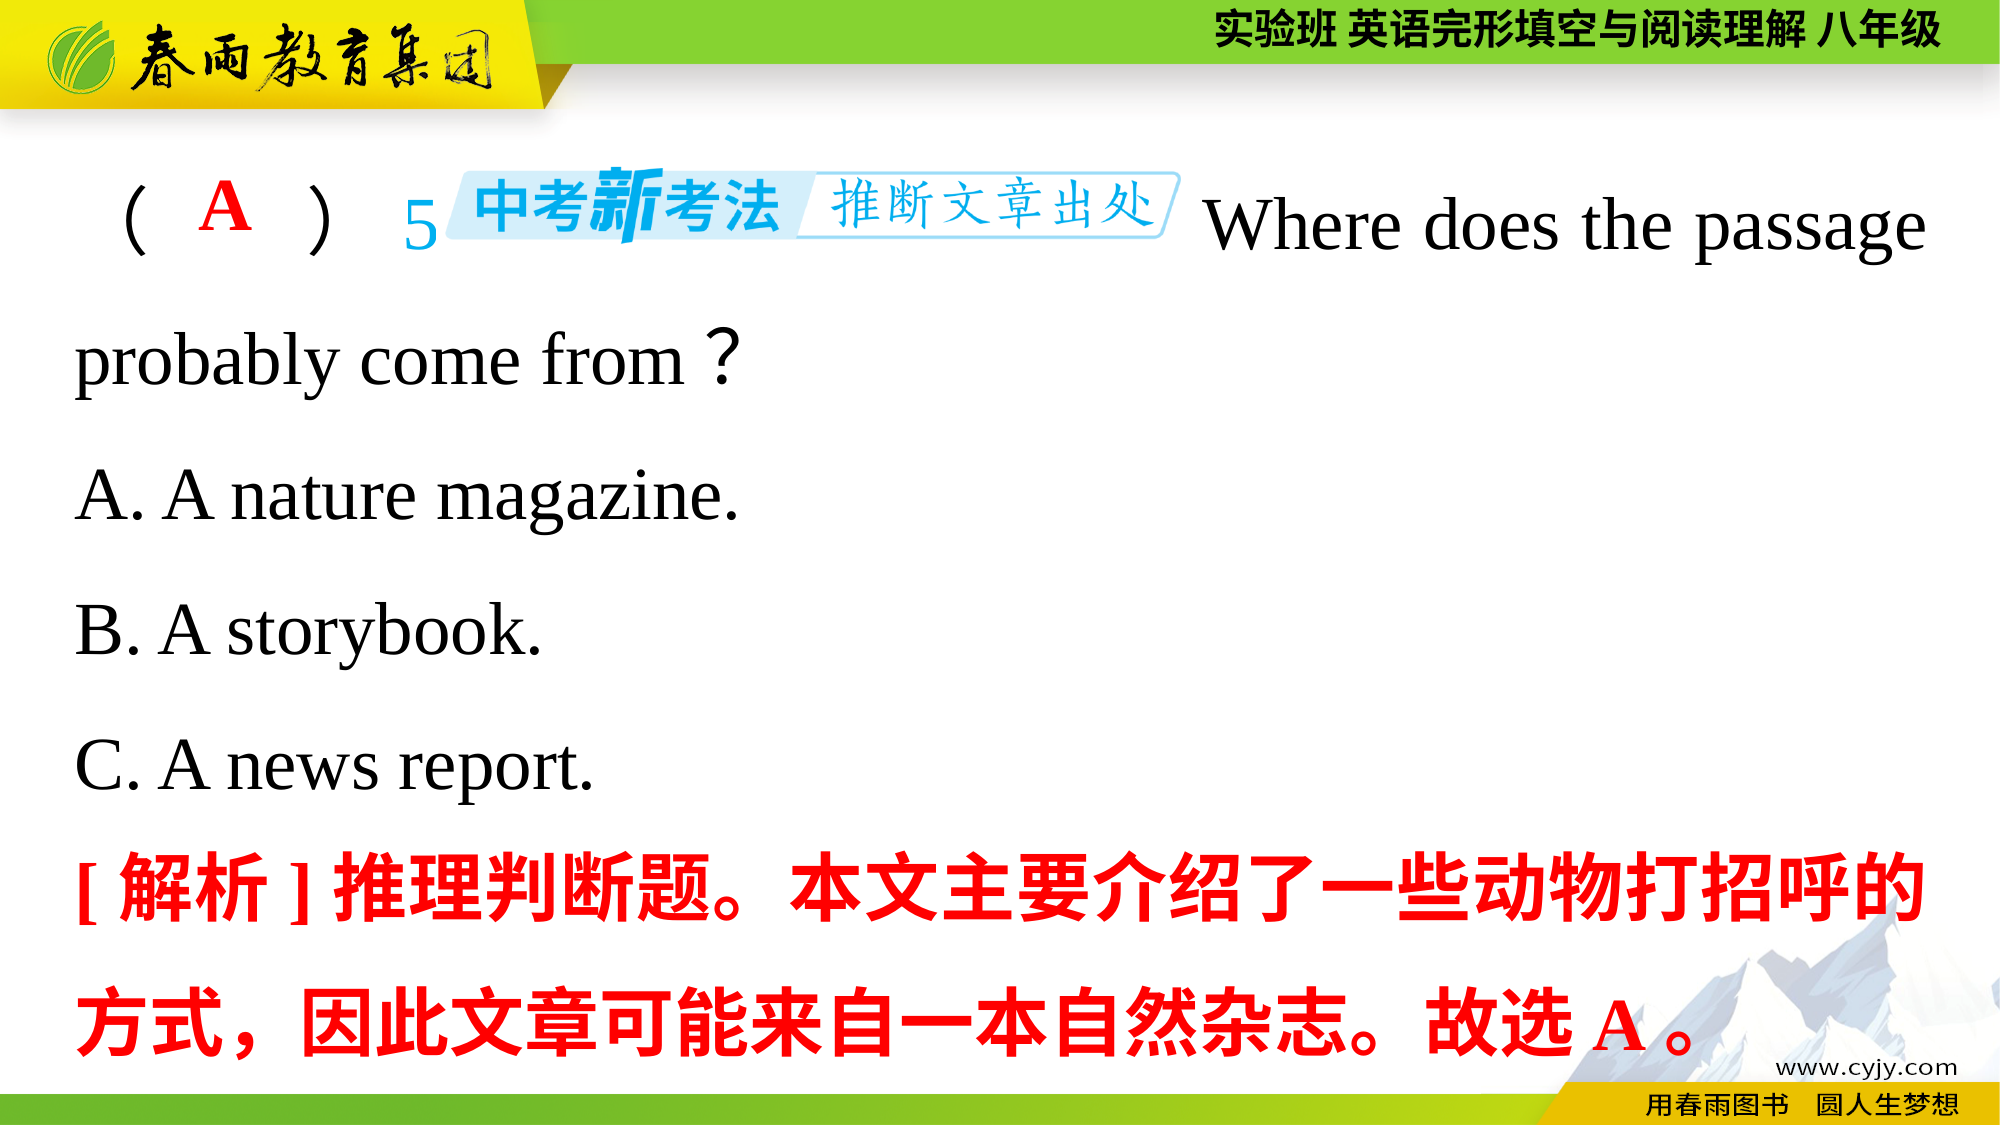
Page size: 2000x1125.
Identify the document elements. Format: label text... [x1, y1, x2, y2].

list （ ）5. Where does the passage probably come from？ A. A nature magazine. B. A storybook. C. A news report. [59, 122, 1944, 788]
text_box [解析]推理判断题。本文主要介绍了一些动物打招呼的方式，因此文章可能来自一本自然杂志。故选A。 [59, 788, 1944, 1073]
text_box A [183, 147, 268, 253]
picture [0, 0, 2000, 1125]
